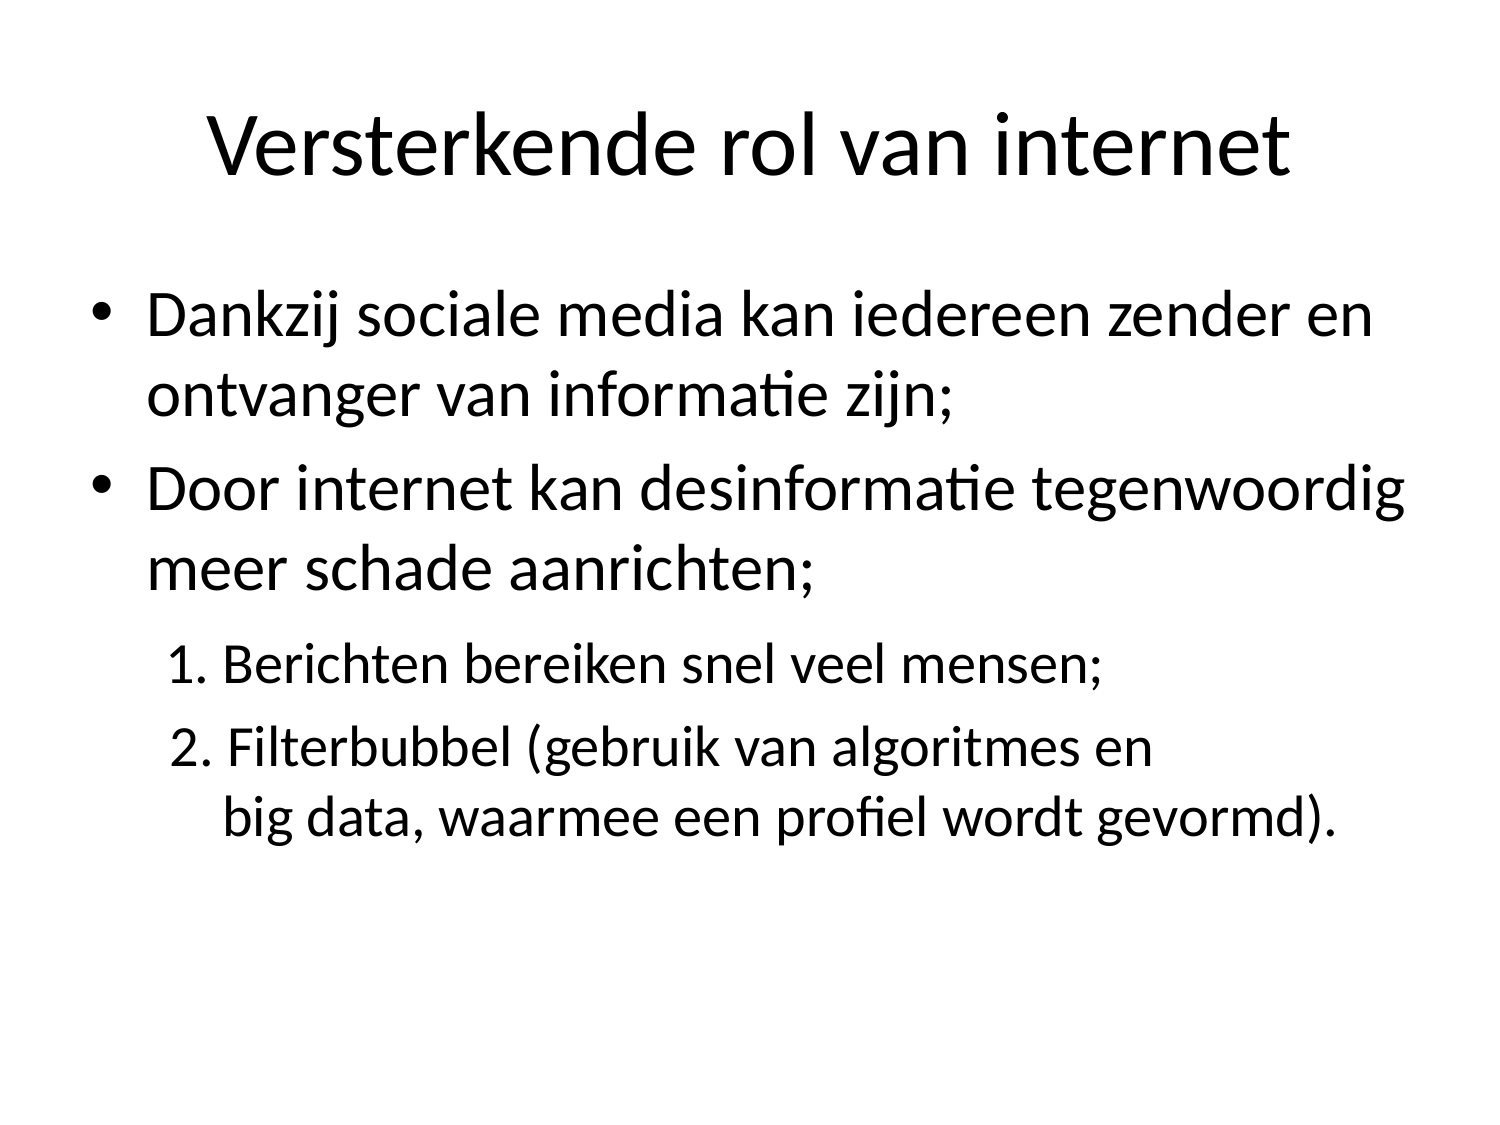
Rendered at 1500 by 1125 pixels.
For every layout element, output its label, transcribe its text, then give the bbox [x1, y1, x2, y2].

title Versterkende rol van internet [75, 45, 1425, 233]
list Dankzij sociale media kan iedereen zender en ontvanger van informatie zijn; Door internet kan desinformatie tegenwoordig meer schade aanrichten; 1. Berichten bereiken snel veel mensen; 2. Filterbubbel (gebruik van algoritmes en big data, waarmee een profiel wordt gevormd). [75, 262, 1425, 1005]
